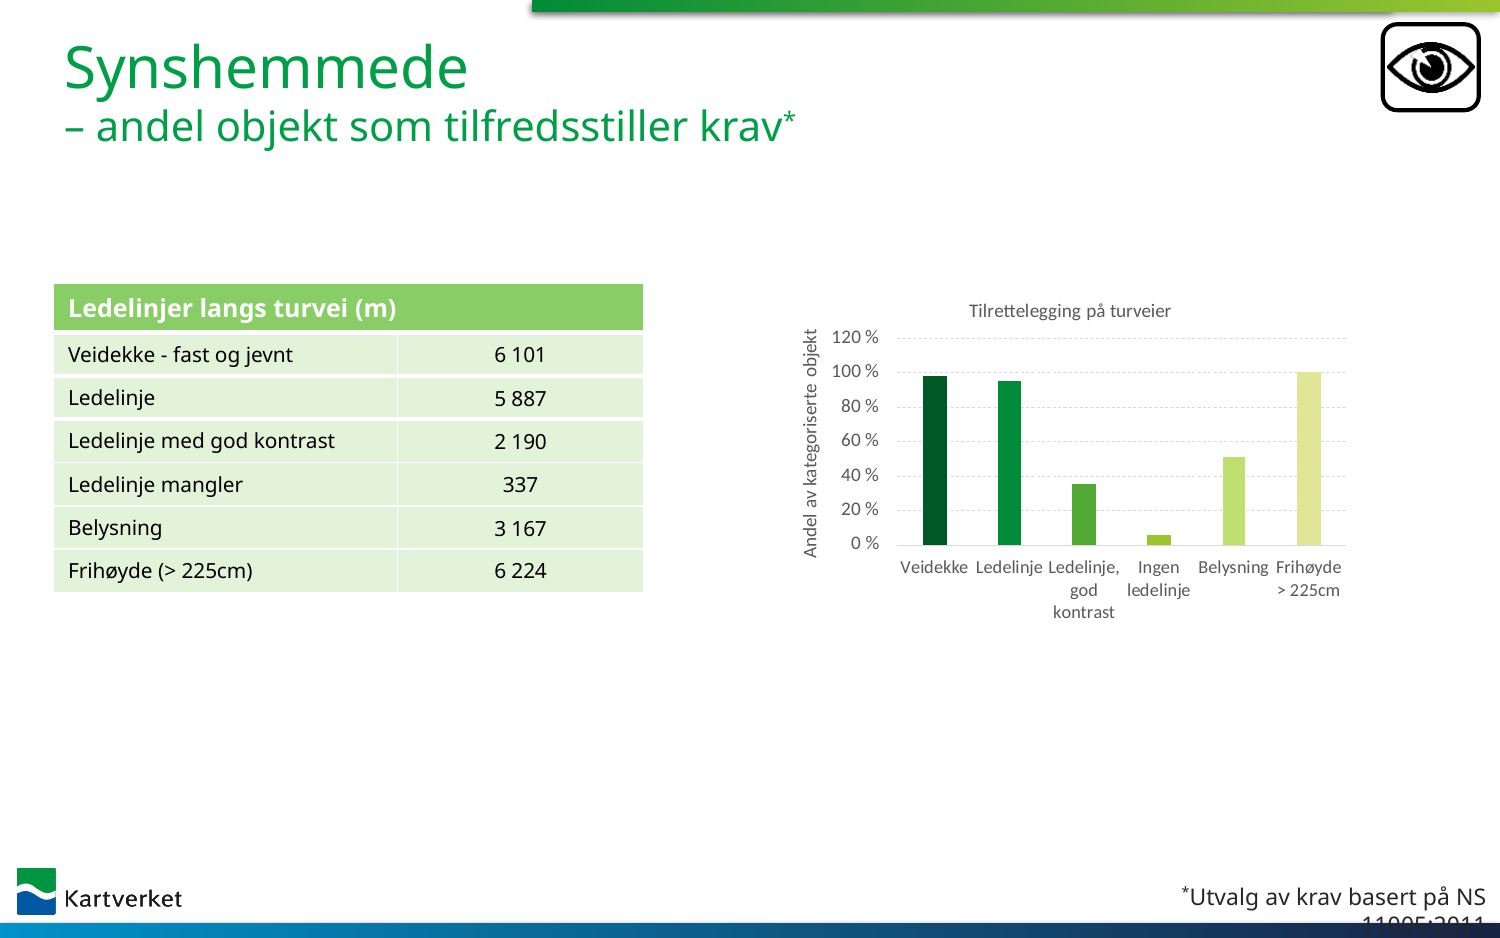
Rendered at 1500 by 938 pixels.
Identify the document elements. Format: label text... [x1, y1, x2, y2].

table_cell Ledelinje [54, 378, 397, 417]
table_cell 5 887 [398, 378, 643, 417]
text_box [1382, 24, 1480, 111]
table_header Ledelinjer langs turvei (m) [54, 284, 643, 330]
table_cell 2 190 [398, 421, 643, 462]
table_cell 6 224 [398, 550, 643, 592]
picture [791, 291, 1349, 630]
table_cell 3 167 [398, 507, 643, 548]
table_cell Frihøyde (> 225cm) [54, 550, 397, 592]
table_cell 337 [398, 463, 643, 505]
table_cell Ledelinje med god kontrast [54, 421, 397, 462]
table_cell Ledelinje mangler [54, 463, 397, 505]
text_box *Utvalg av krav basert på NS 11005:2011 [1068, 873, 1500, 938]
table_cell Belysning [54, 507, 397, 548]
text_box Synshemmede – andel objekt som tilfredsstiller krav* [49, 24, 1431, 158]
table_cell Veidekke - fast og jevnt [54, 335, 397, 374]
table_cell 6 101 [398, 335, 643, 374]
